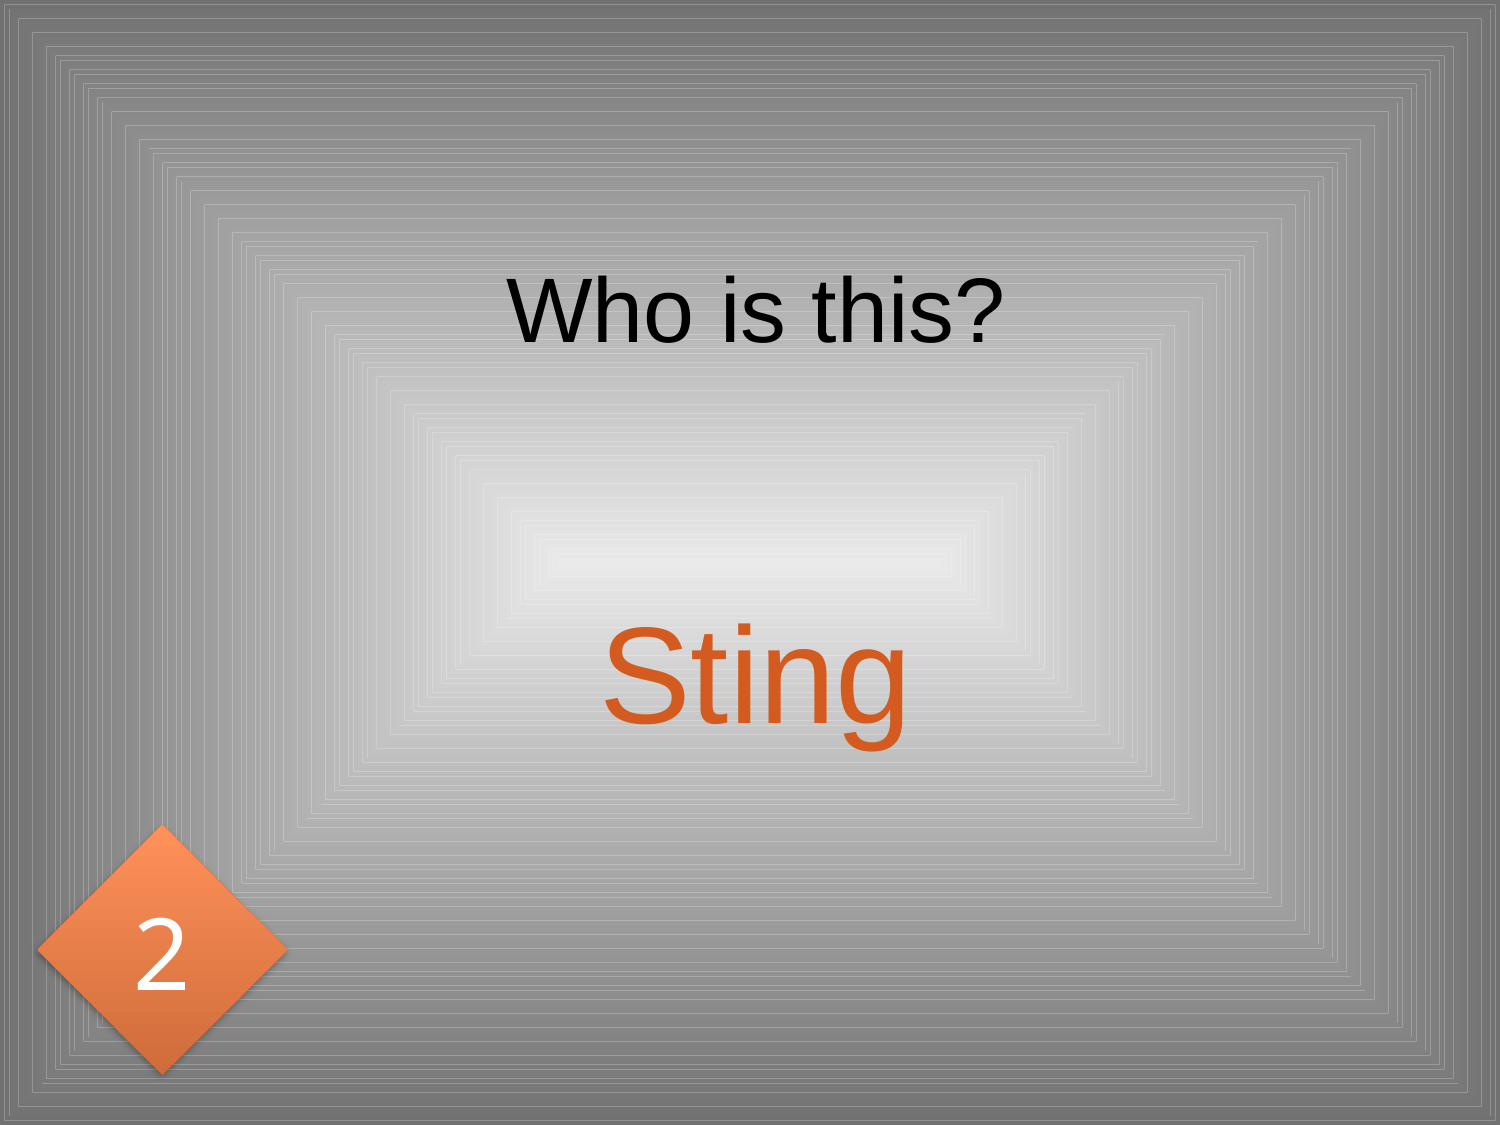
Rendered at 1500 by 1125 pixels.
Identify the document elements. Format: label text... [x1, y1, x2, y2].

text_box Sting [112, 500, 1400, 838]
text_box 2 [37, 838, 288, 1075]
title Who is this? [112, 137, 1401, 476]
